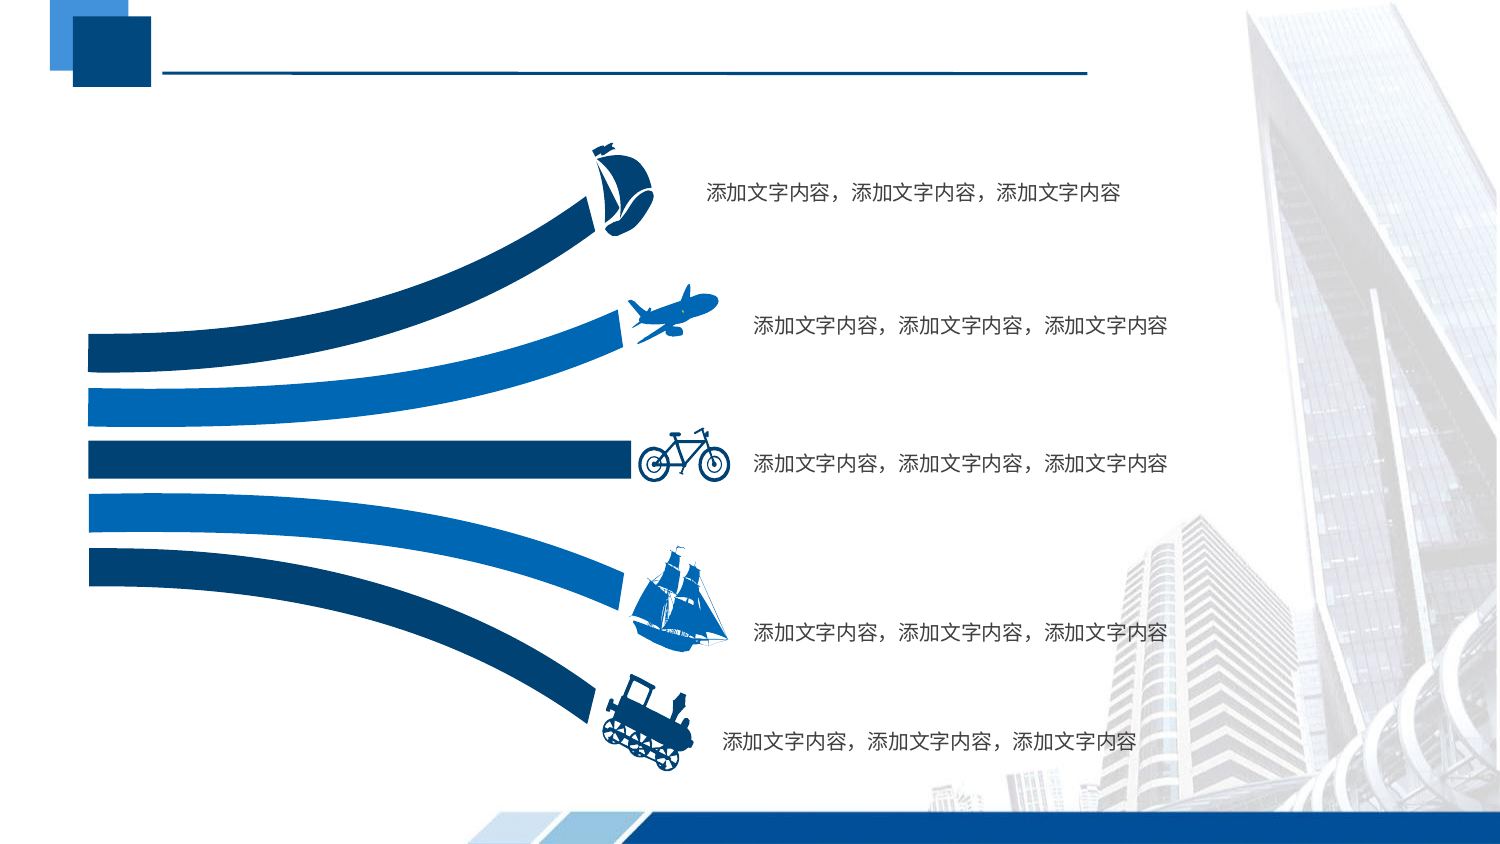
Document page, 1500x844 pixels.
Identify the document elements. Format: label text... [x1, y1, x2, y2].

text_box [591, 140, 656, 237]
text_box 添加文字内容，添加文字内容，添加文字内容 [738, 430, 1388, 483]
text_box [602, 673, 694, 772]
text_box [629, 545, 730, 653]
text_box 添加文字内容，添加文字内容，添加文字内容 [738, 599, 1388, 652]
text_box [87, 309, 622, 427]
text_box [87, 141, 731, 772]
text_box [638, 427, 731, 482]
text_box [89, 548, 596, 725]
text_box [87, 196, 586, 373]
text_box [88, 440, 632, 479]
picture [0, 0, 1500, 844]
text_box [627, 277, 723, 345]
text_box 添加文字内容，添加文字内容，添加文字内容 [707, 708, 1388, 761]
text_box [88, 493, 625, 611]
text_box 添加文字内容，添加文字内容，添加文字内容 [691, 160, 1388, 213]
text_box 添加文字内容，添加文字内容，添加文字内容 [738, 292, 1388, 345]
